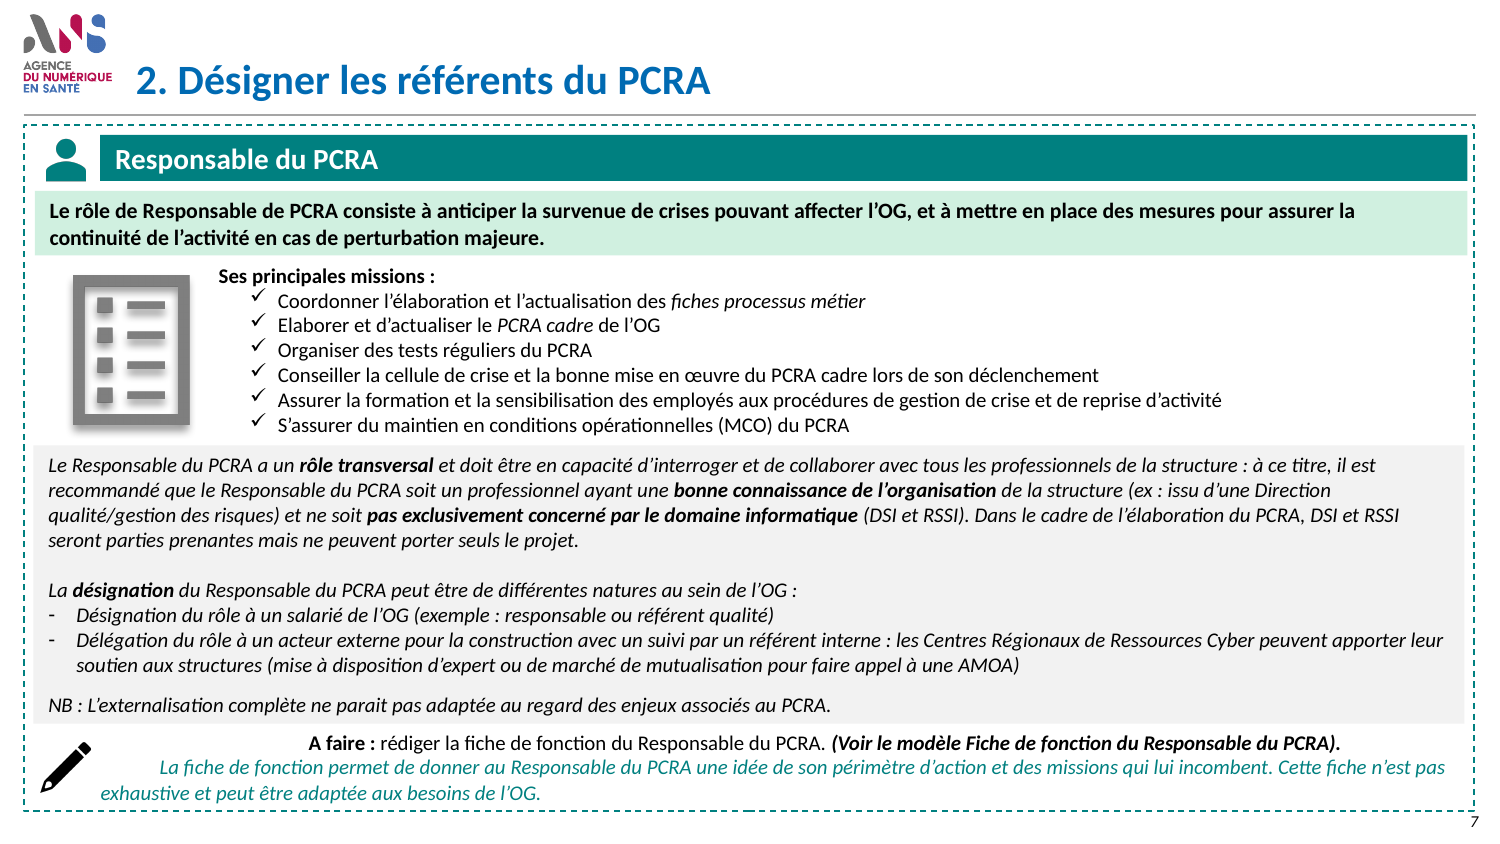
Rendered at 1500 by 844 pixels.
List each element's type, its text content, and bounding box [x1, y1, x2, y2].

text_box 7 [1447, 798, 1500, 844]
picture [23, 14, 112, 93]
title 2. Désigner les référents du PCRA [135, 14, 1459, 103]
picture [35, 737, 96, 798]
picture [36, 130, 96, 190]
picture [41, 260, 221, 441]
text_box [23, 124, 1475, 812]
